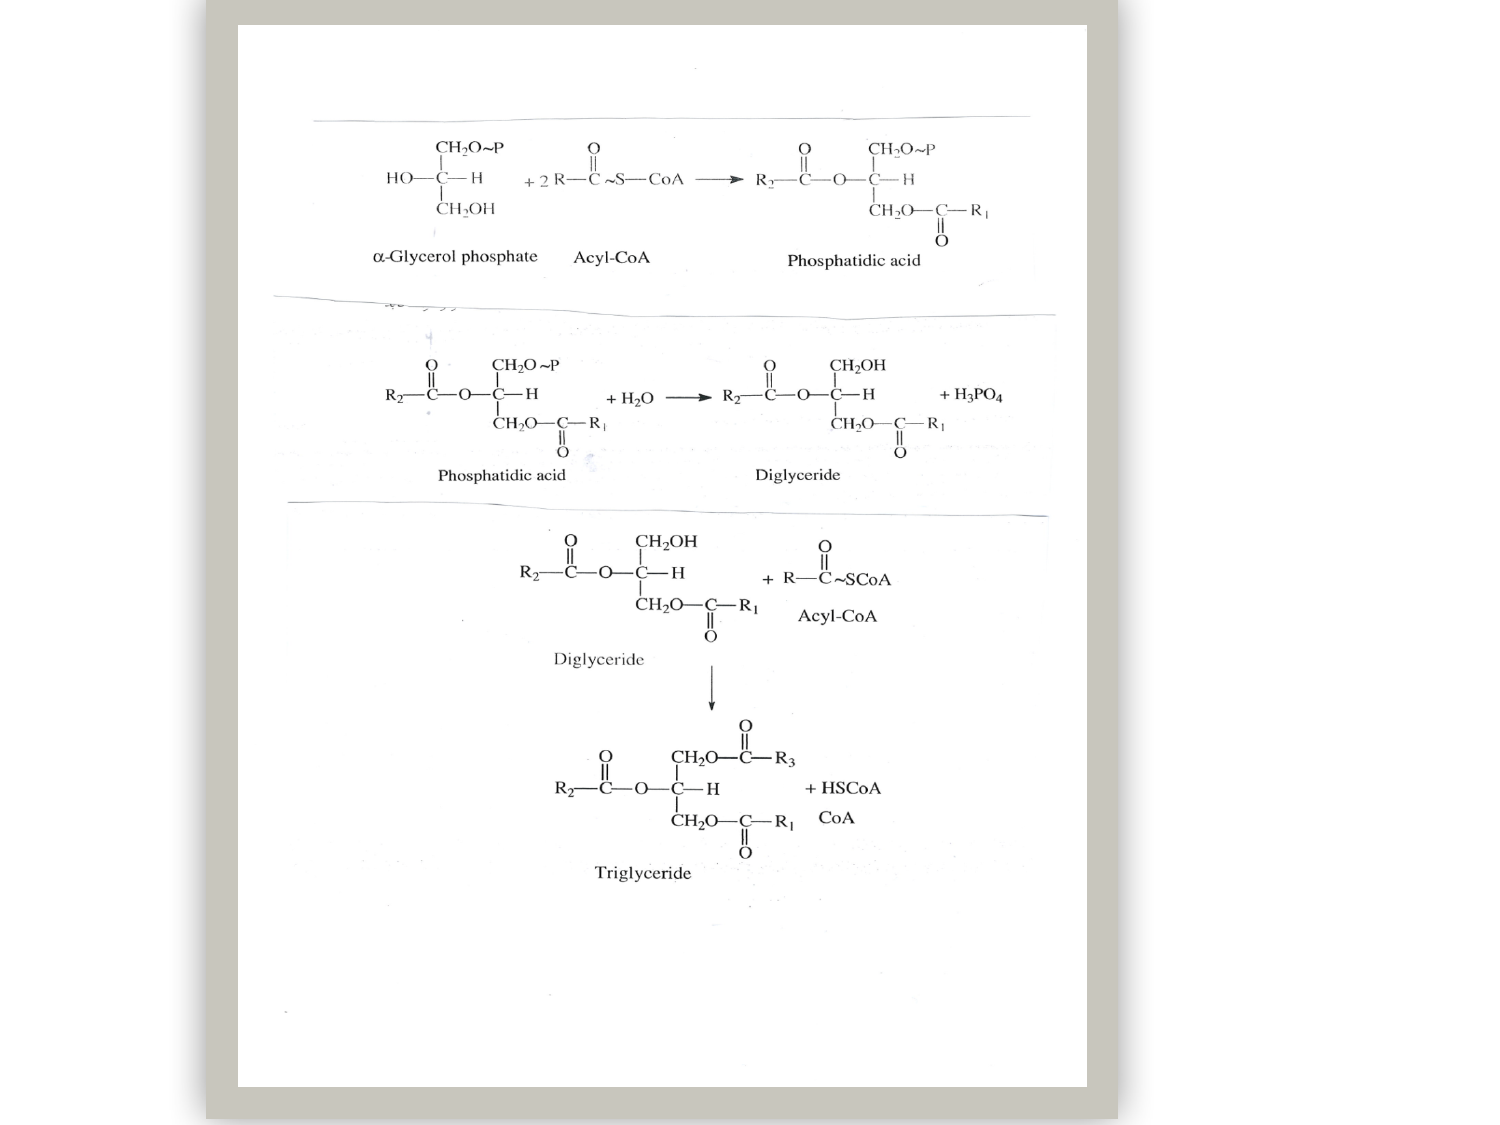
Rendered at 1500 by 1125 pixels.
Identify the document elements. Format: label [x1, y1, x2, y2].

list [237, 24, 1087, 1088]
